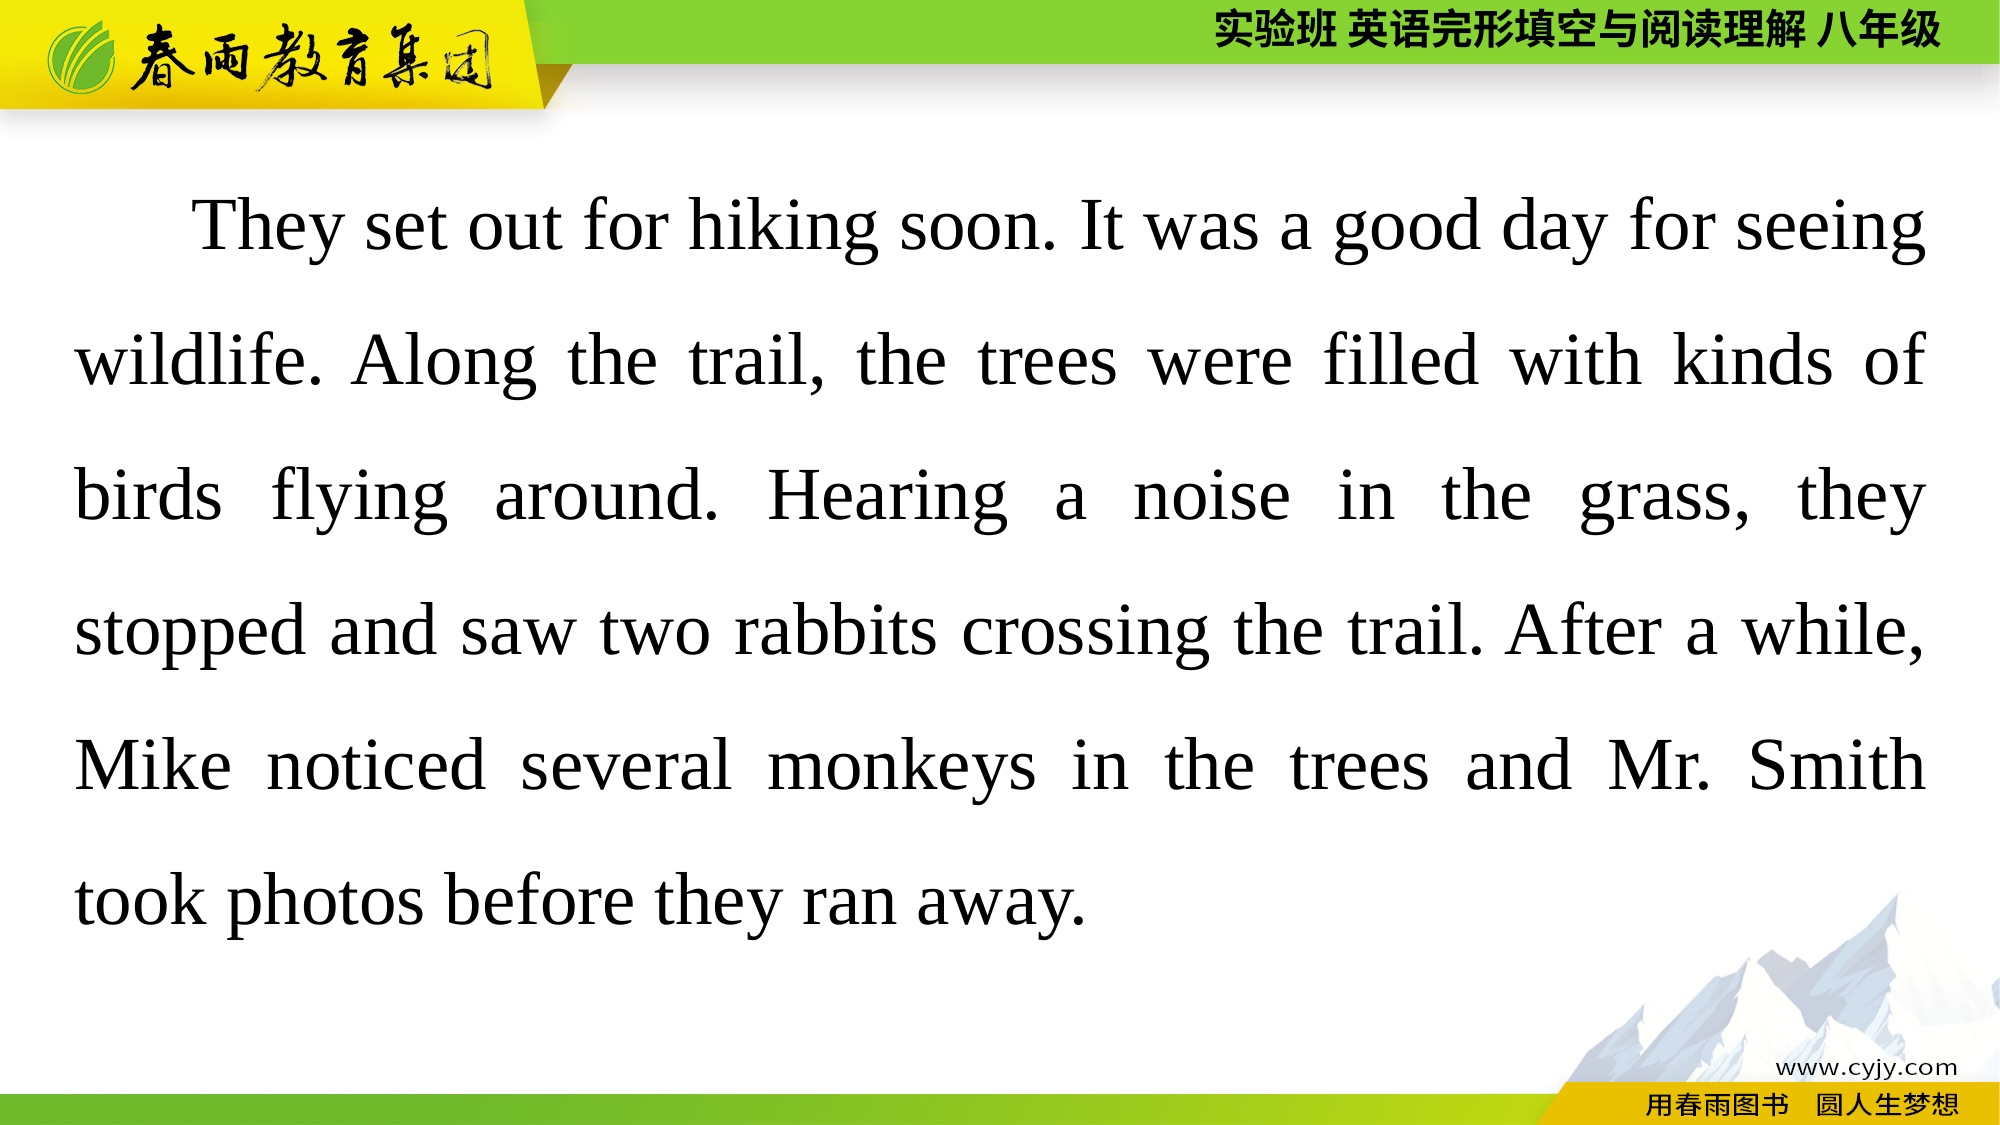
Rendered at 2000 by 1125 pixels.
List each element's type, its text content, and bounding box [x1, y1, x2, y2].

list They set out for hiking soon. It was a good day for seeing wildlife. Along the trail, the trees were filled with kinds of birds flying around. Hearing a noise in the grass, they stopped and saw two rabbits crossing the trail. After a while, Mike noticed several monkeys in the trees and Mr. Smith took photos before they ran away. [59, 122, 1944, 956]
picture [0, 0, 2000, 1125]
